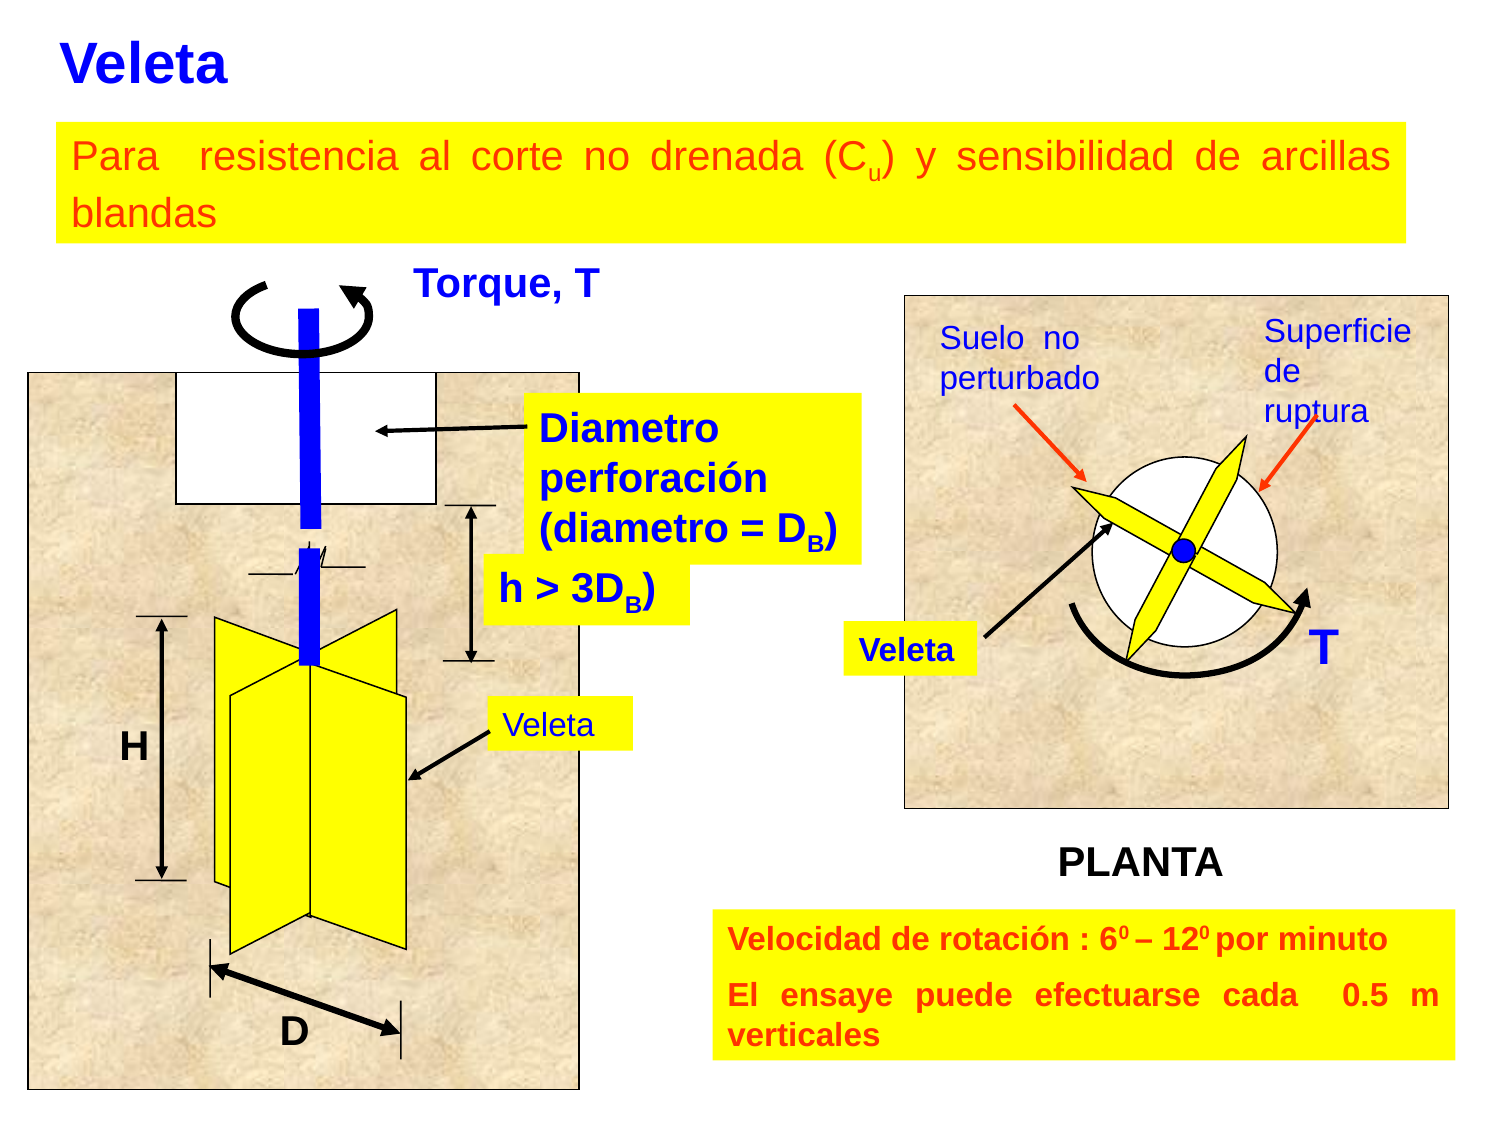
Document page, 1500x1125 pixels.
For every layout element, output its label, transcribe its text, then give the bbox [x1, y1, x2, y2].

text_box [924, 308, 1134, 483]
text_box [843, 522, 1114, 677]
text_box Para resistencia al corte no drenada (Cu) y sensibilidad de arcillas blandas [56, 121, 1407, 244]
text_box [637, 372, 862, 559]
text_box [637, 505, 690, 664]
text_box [1248, 302, 1430, 493]
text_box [235, 248, 633, 355]
text_box Velocidad de rotación : 60 – 120 por minuto El ensaye puede efectuarse cada 0.5 m verticales [712, 909, 1456, 1061]
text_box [904, 295, 1449, 893]
text_box [28, 372, 579, 1090]
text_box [1073, 574, 1372, 683]
text_box Veleta [44, 18, 525, 103]
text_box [104, 308, 634, 1062]
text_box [1055, 421, 1313, 572]
